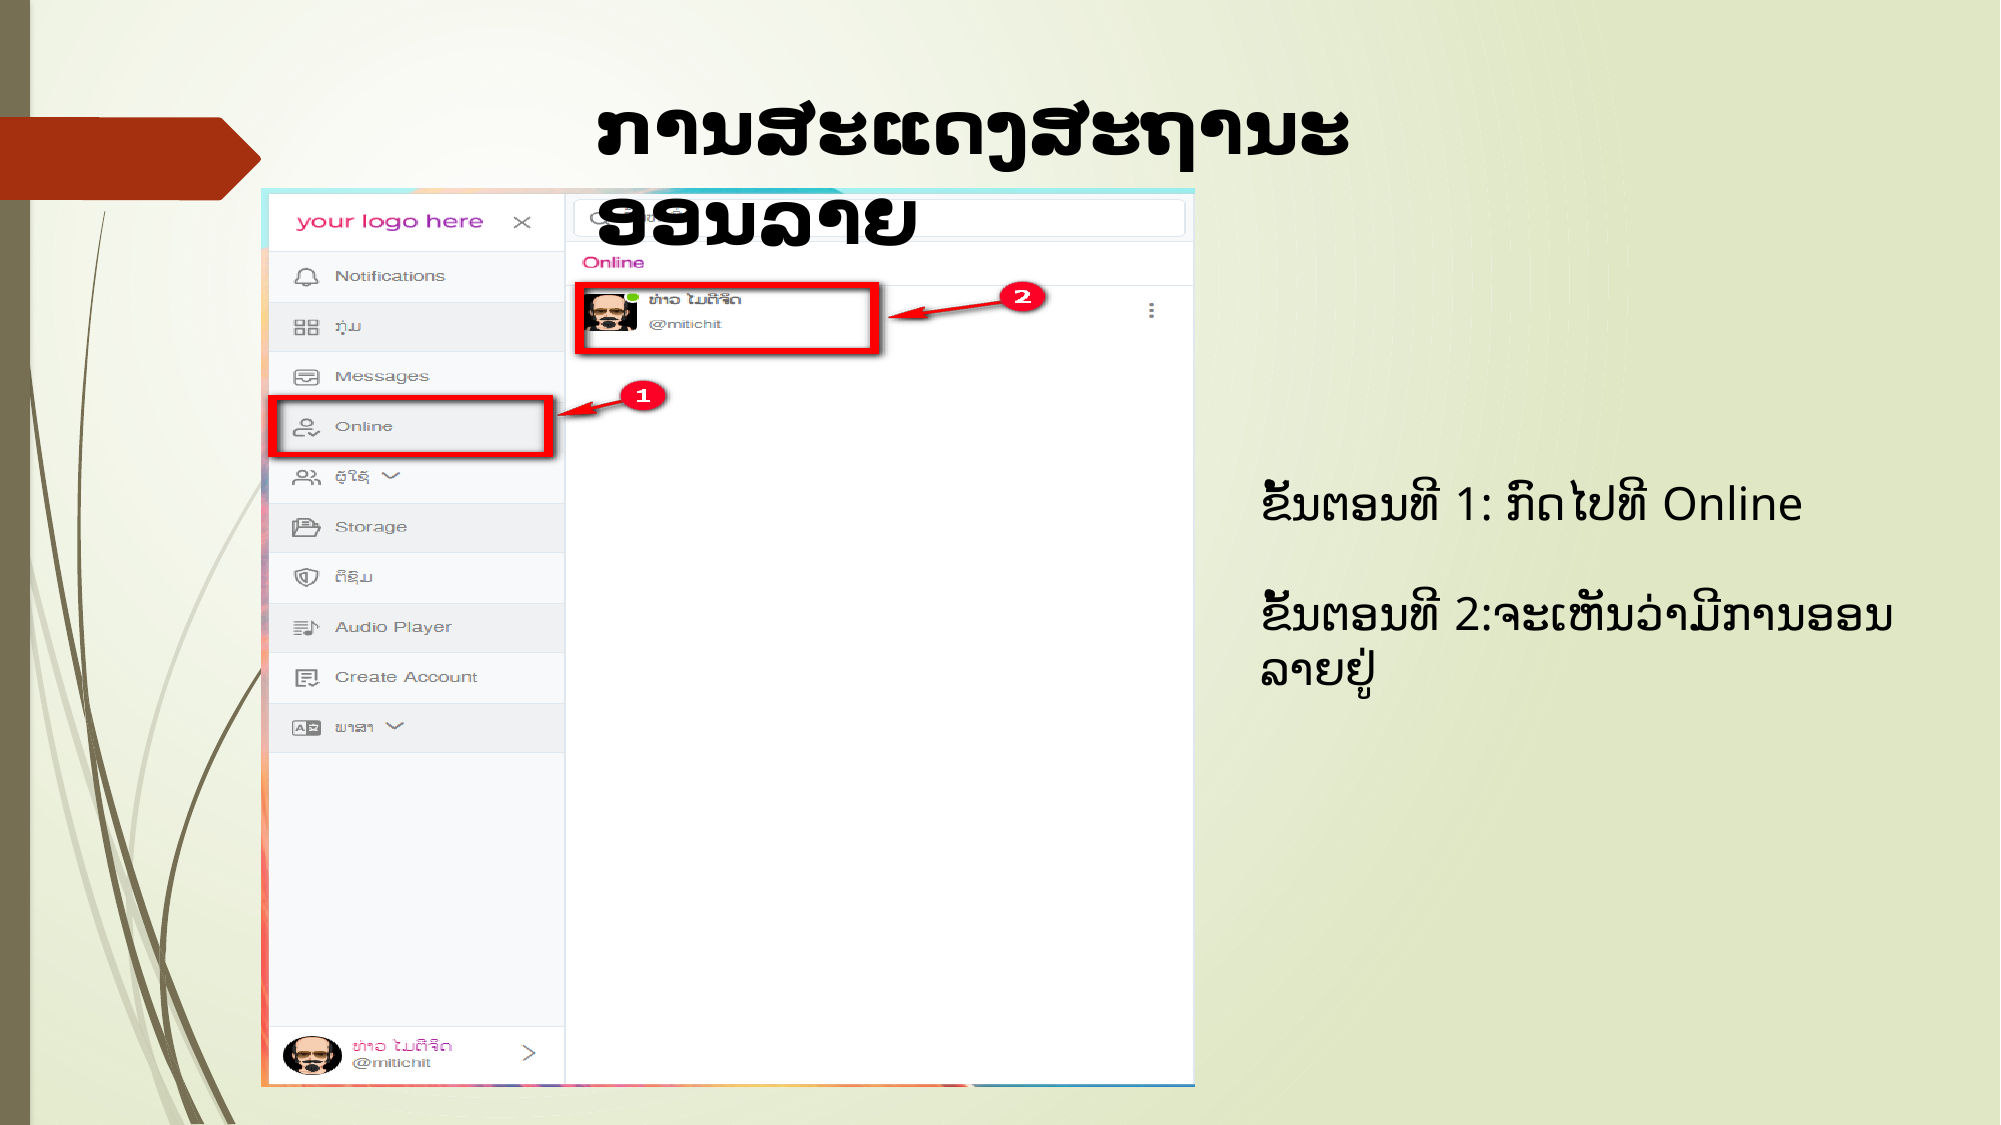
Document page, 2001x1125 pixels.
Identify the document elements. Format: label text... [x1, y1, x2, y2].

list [261, 188, 1195, 1088]
text_box ການສະແດງສະຖານະອອນລາຍ [580, 71, 1420, 267]
title ຂັ້ນຕອນທີ 1: ກົດໄປທີ Online ຂັ້ນຕອນທີ 2:ຈະເຫັນວ່າມີການອອນລາຍຢູ່ [1244, 412, 1948, 713]
